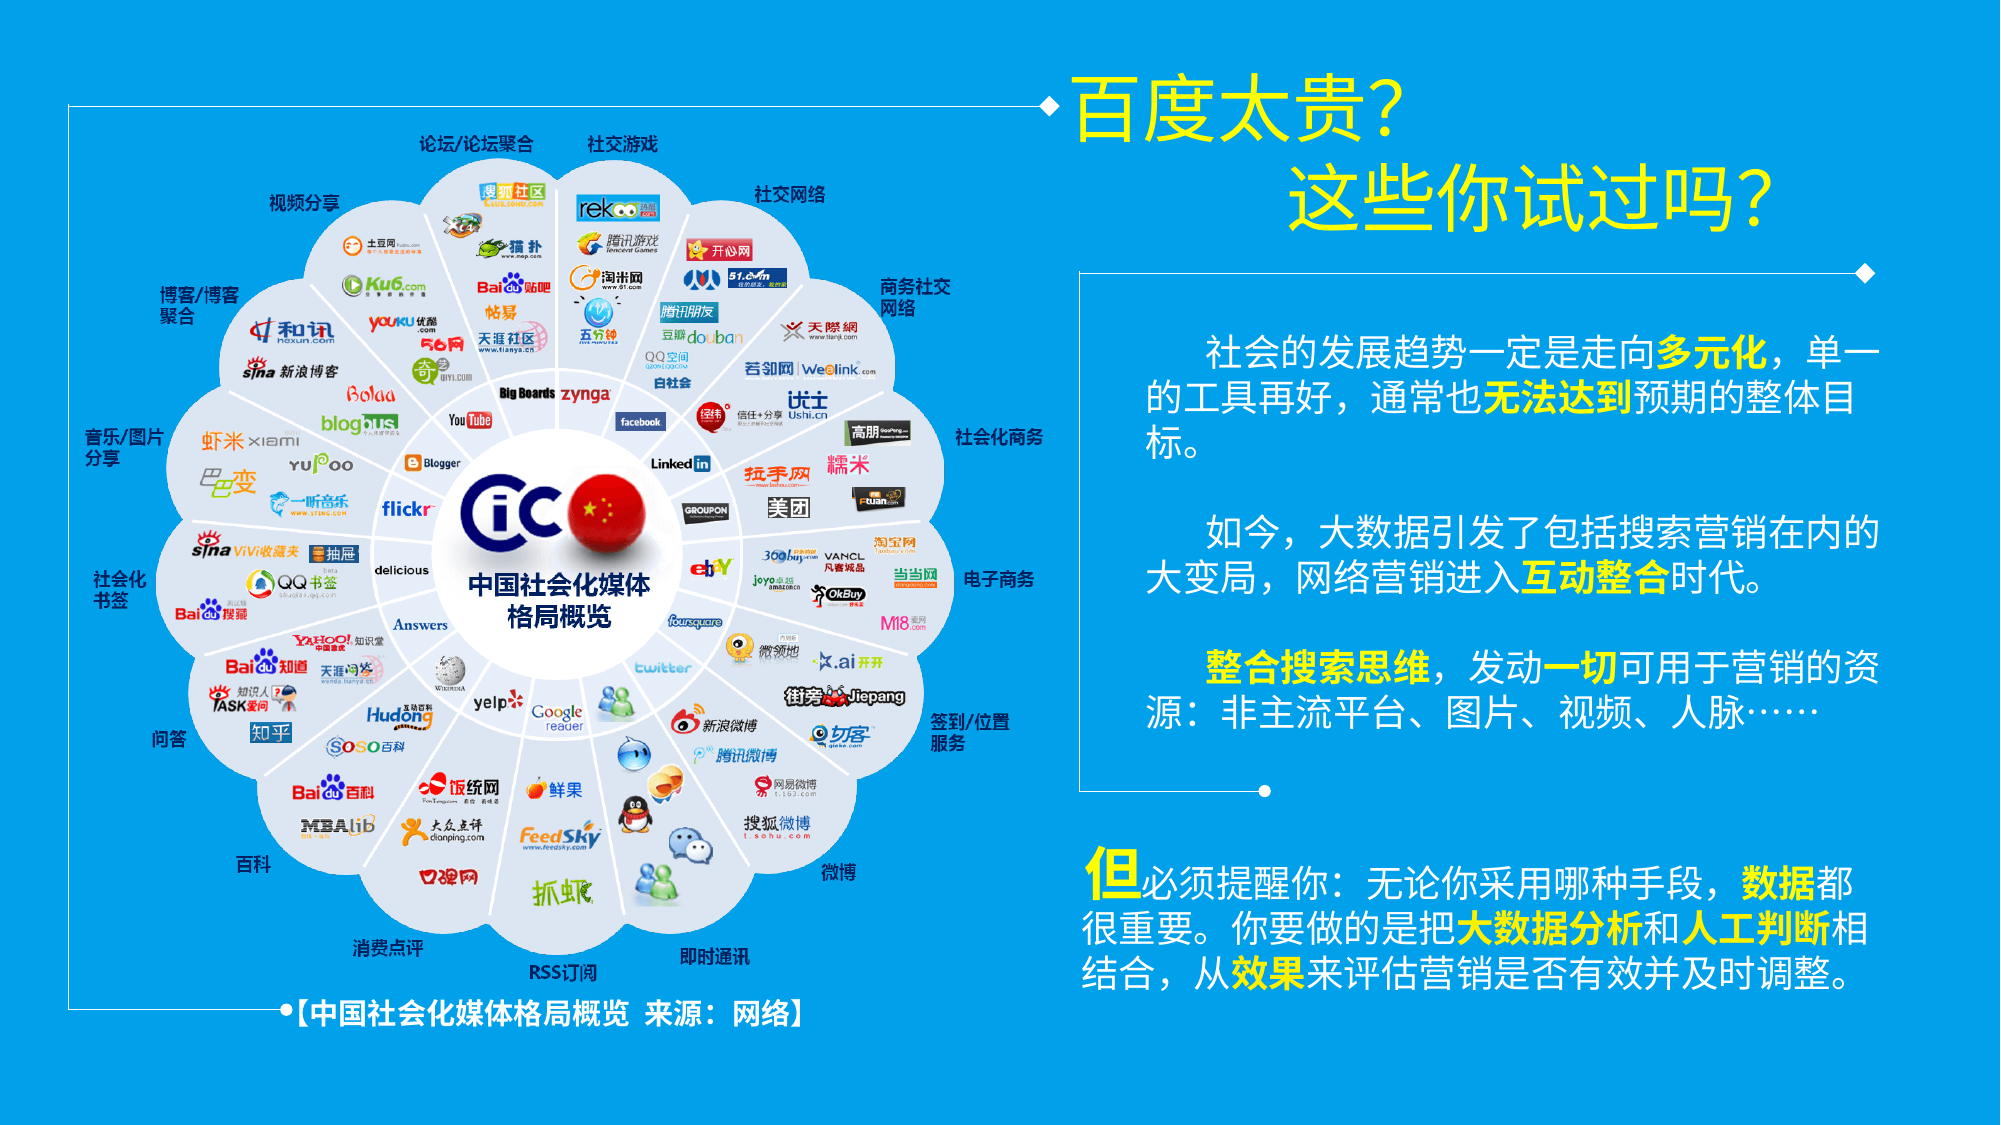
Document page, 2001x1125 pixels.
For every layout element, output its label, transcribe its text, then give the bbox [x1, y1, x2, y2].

picture [223, 287, 237, 293]
picture [396, 940, 404, 945]
picture [739, 949, 749, 964]
text_box 百度太贵？ 这些你试过吗？ [1052, 54, 1967, 249]
text_box 社会的发展趋势一定是走向多元化，单一的工具再好，通常也无法达到预期的整体目标。 如今，大数据引发了包括搜索营销在内的大变局，网络营销进入互动整合时代。 整合搜索思维，发动一切可用于营销的资源：非主流平台、图片、视频、人脉…… [1131, 322, 1897, 742]
picture [721, 949, 730, 955]
picture [324, 204, 338, 211]
text_box 必须提醒你：无论你采用哪种手段，数据都很重要。你要做的是把大数据分析和人工判断相结合，从效果来评估营销是否有效并及时调整。 [1066, 852, 1893, 1003]
picture [886, 287, 895, 292]
picture [130, 429, 145, 444]
picture [96, 593, 108, 608]
picture [157, 736, 163, 744]
picture [994, 714, 1007, 729]
picture [288, 200, 296, 206]
picture [827, 866, 835, 871]
text_box 但 [1071, 829, 1171, 915]
picture [935, 718, 944, 723]
picture [104, 451, 118, 456]
picture [699, 950, 707, 963]
picture [957, 432, 961, 444]
picture [102, 571, 109, 586]
picture [1028, 436, 1041, 442]
picture [181, 295, 192, 302]
picture [156, 159, 954, 954]
picture [569, 965, 578, 980]
picture [179, 287, 193, 293]
text_box 【中国社会化媒体格局概览 来源：网络】 [265, 989, 836, 1038]
picture [359, 945, 368, 956]
picture [160, 732, 167, 745]
picture [965, 573, 978, 583]
picture [682, 949, 693, 964]
picture [225, 295, 236, 302]
picture [882, 300, 896, 314]
picture [531, 966, 539, 978]
picture [923, 279, 931, 294]
picture [977, 439, 987, 444]
picture [950, 719, 956, 729]
picture [951, 735, 962, 741]
picture [87, 434, 101, 444]
picture [106, 457, 117, 466]
picture [774, 187, 788, 191]
picture [1011, 433, 1024, 442]
